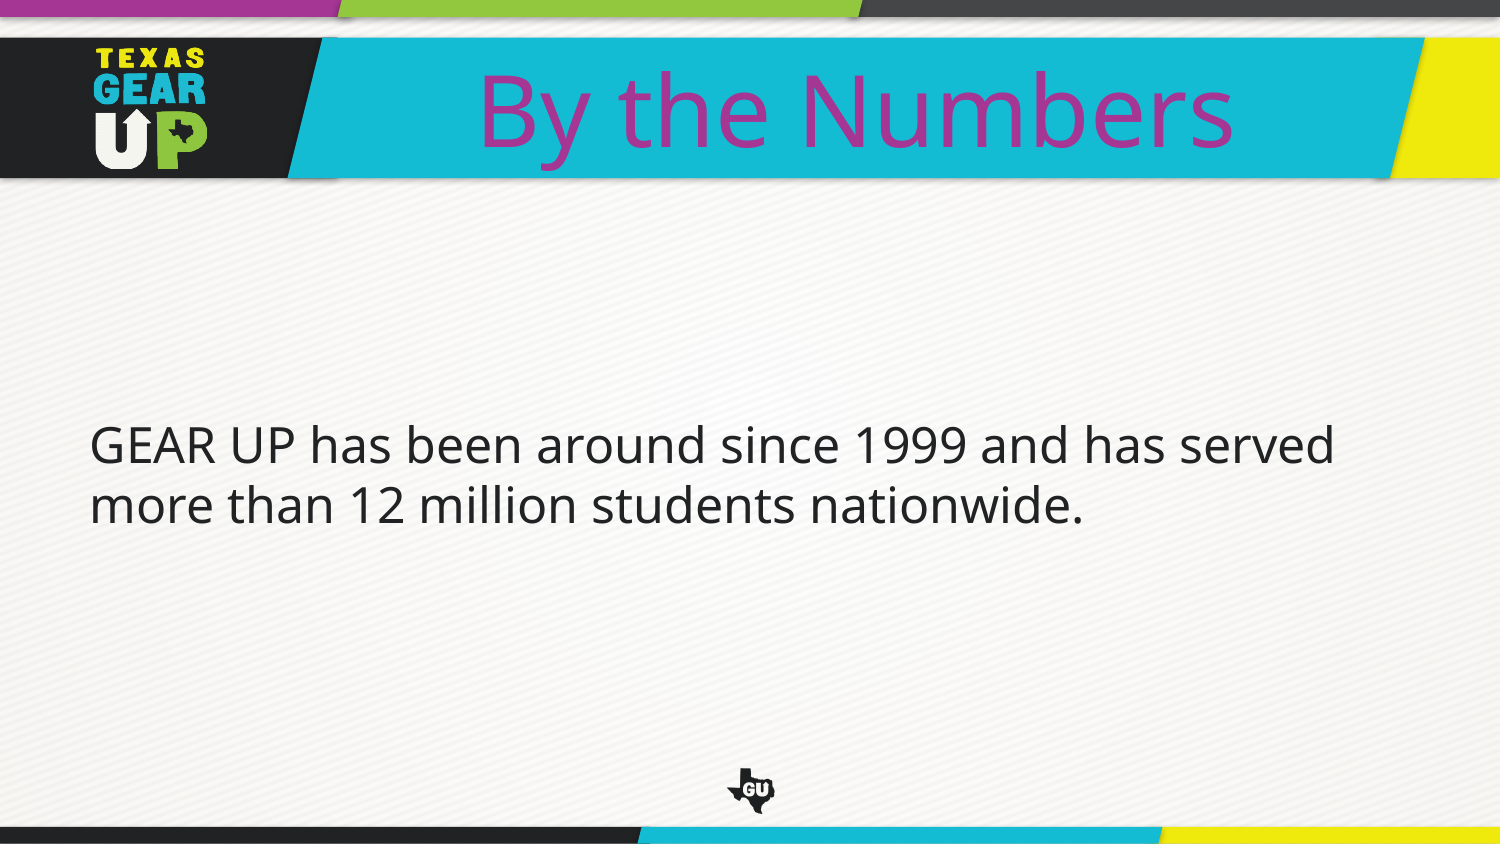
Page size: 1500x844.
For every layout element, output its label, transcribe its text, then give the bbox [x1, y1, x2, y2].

text_box By the Numbers [337, 37, 1375, 179]
list GEAR UP has been around since 1999 and has served more than 12 million students nationwide. [75, 196, 1425, 750]
